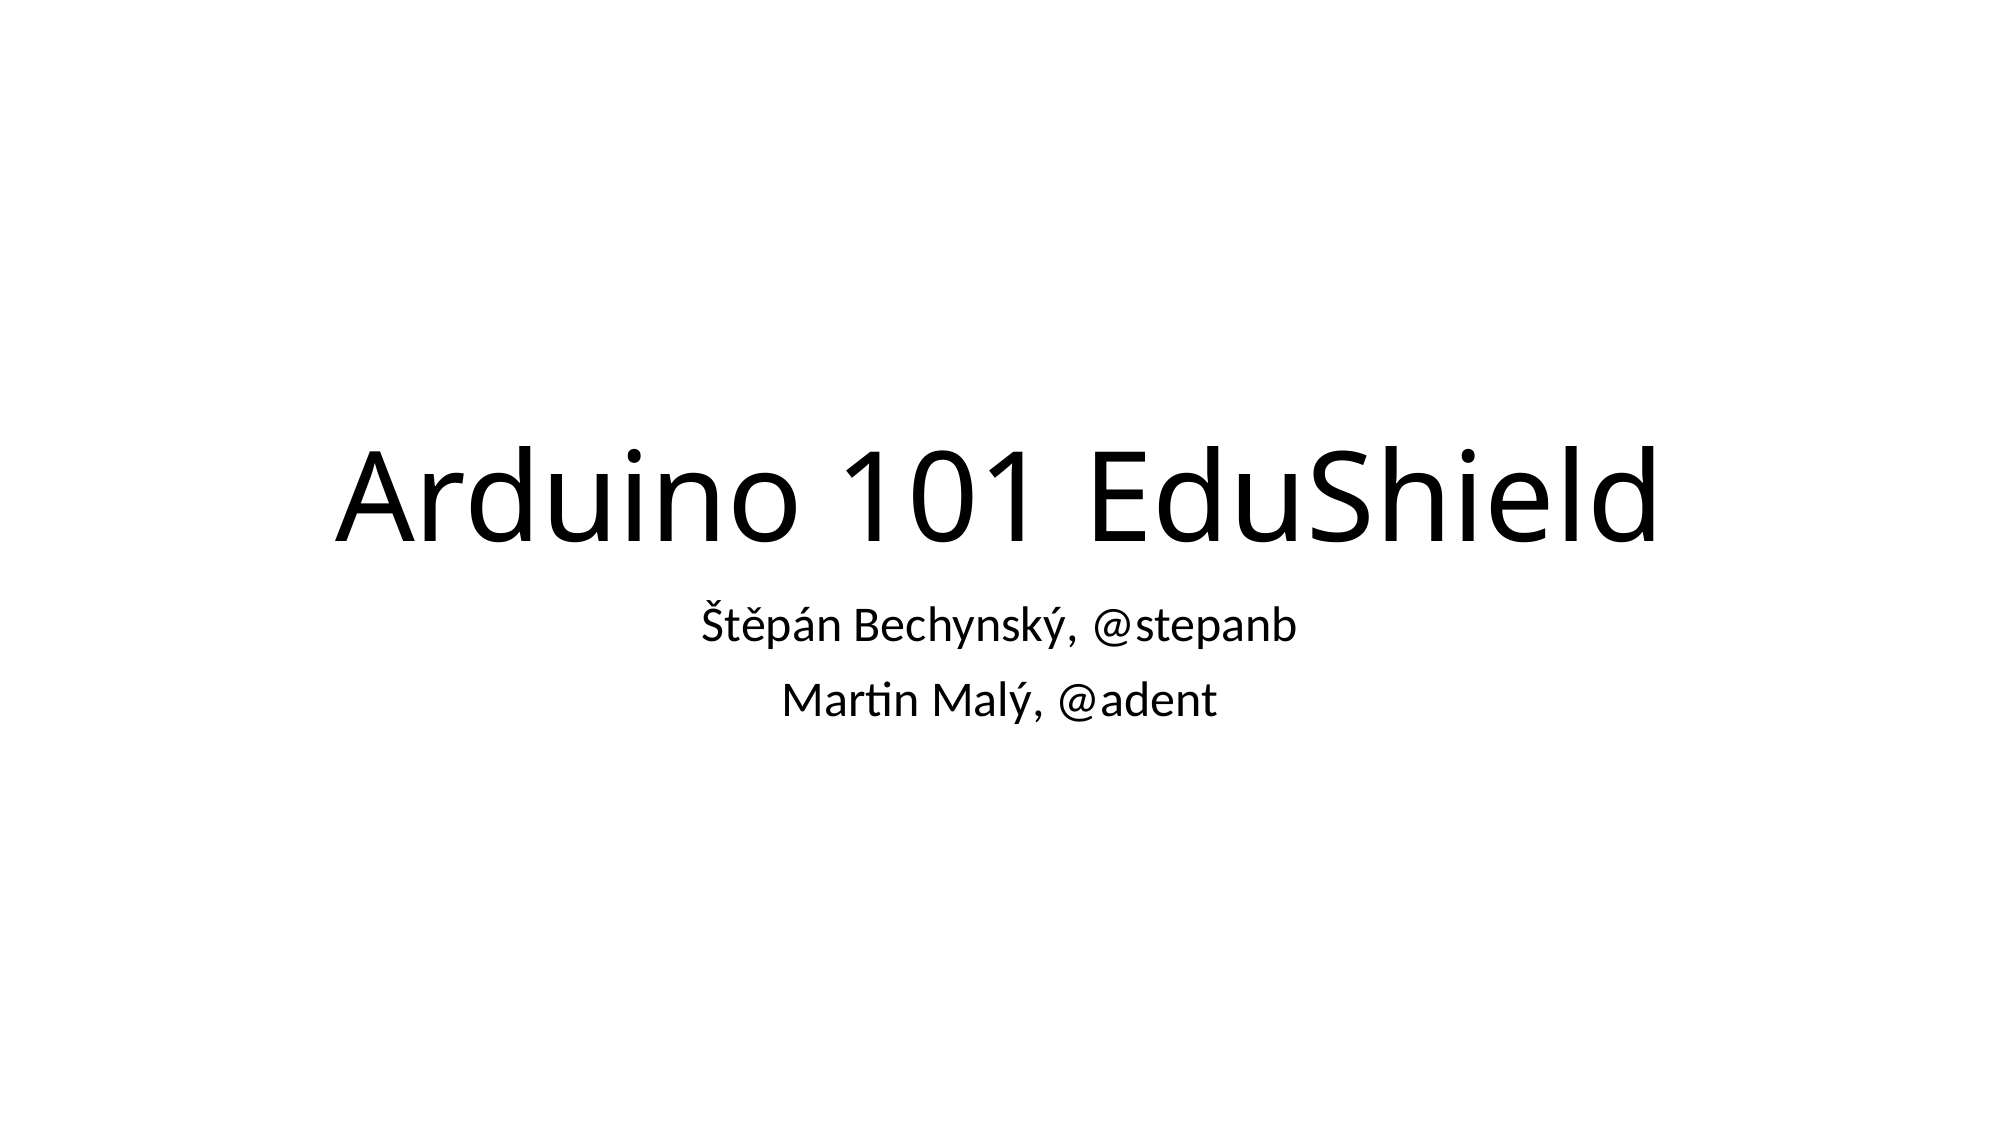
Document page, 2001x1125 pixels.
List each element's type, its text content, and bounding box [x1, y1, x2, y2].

subtitle Štěpán Bechynský, @stepanb Martin Malý, @adent [249, 590, 1750, 863]
title Arduino 101 EduShield [249, 184, 1750, 576]
